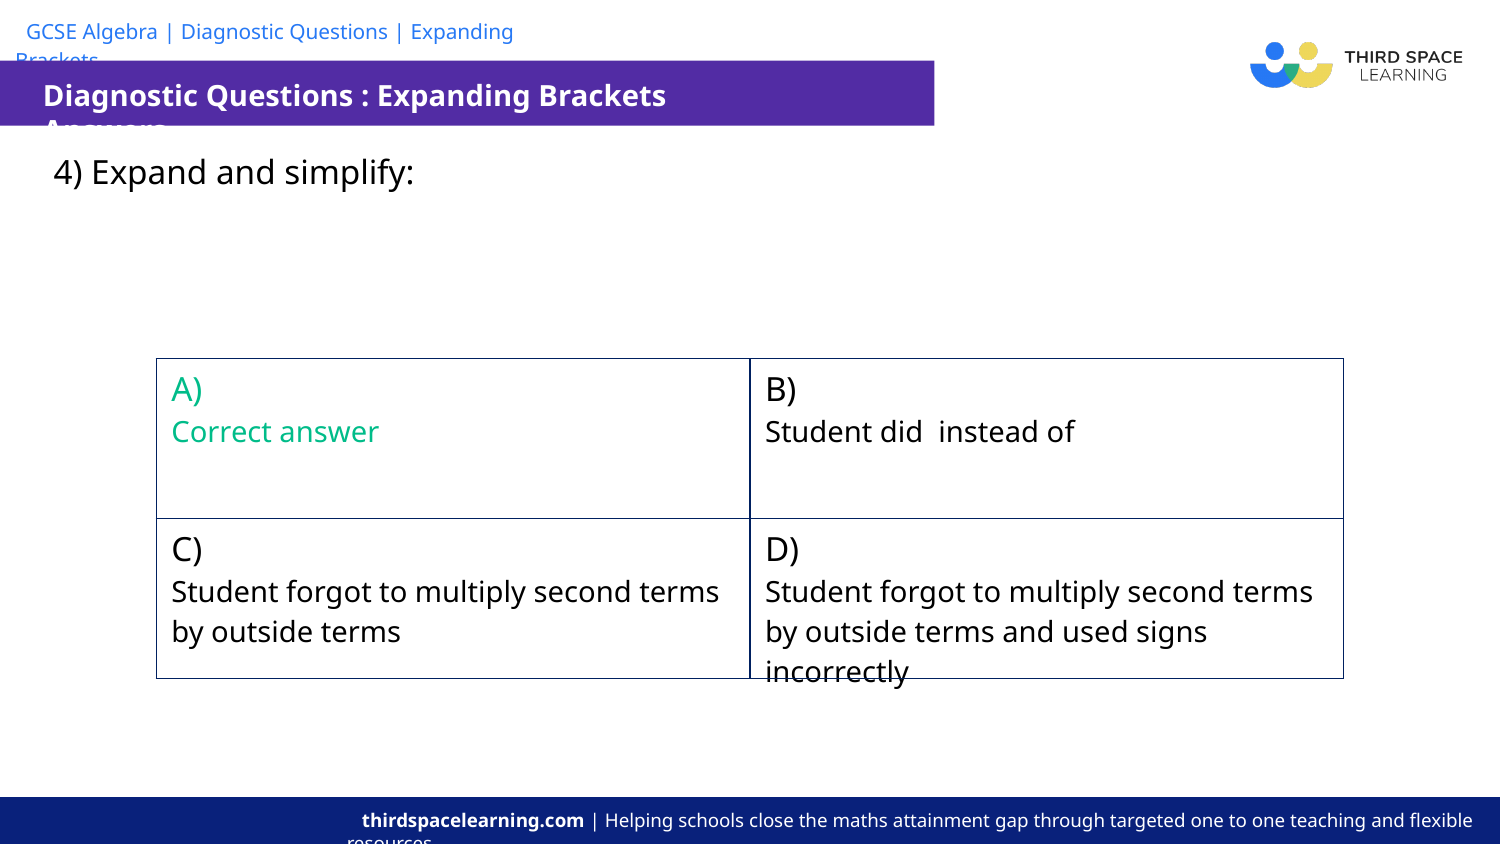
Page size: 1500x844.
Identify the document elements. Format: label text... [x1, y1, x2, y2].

text_box Diagnostic Questions : Expanding Brackets Answers [27, 61, 778, 162]
picture [1250, 33, 1465, 99]
